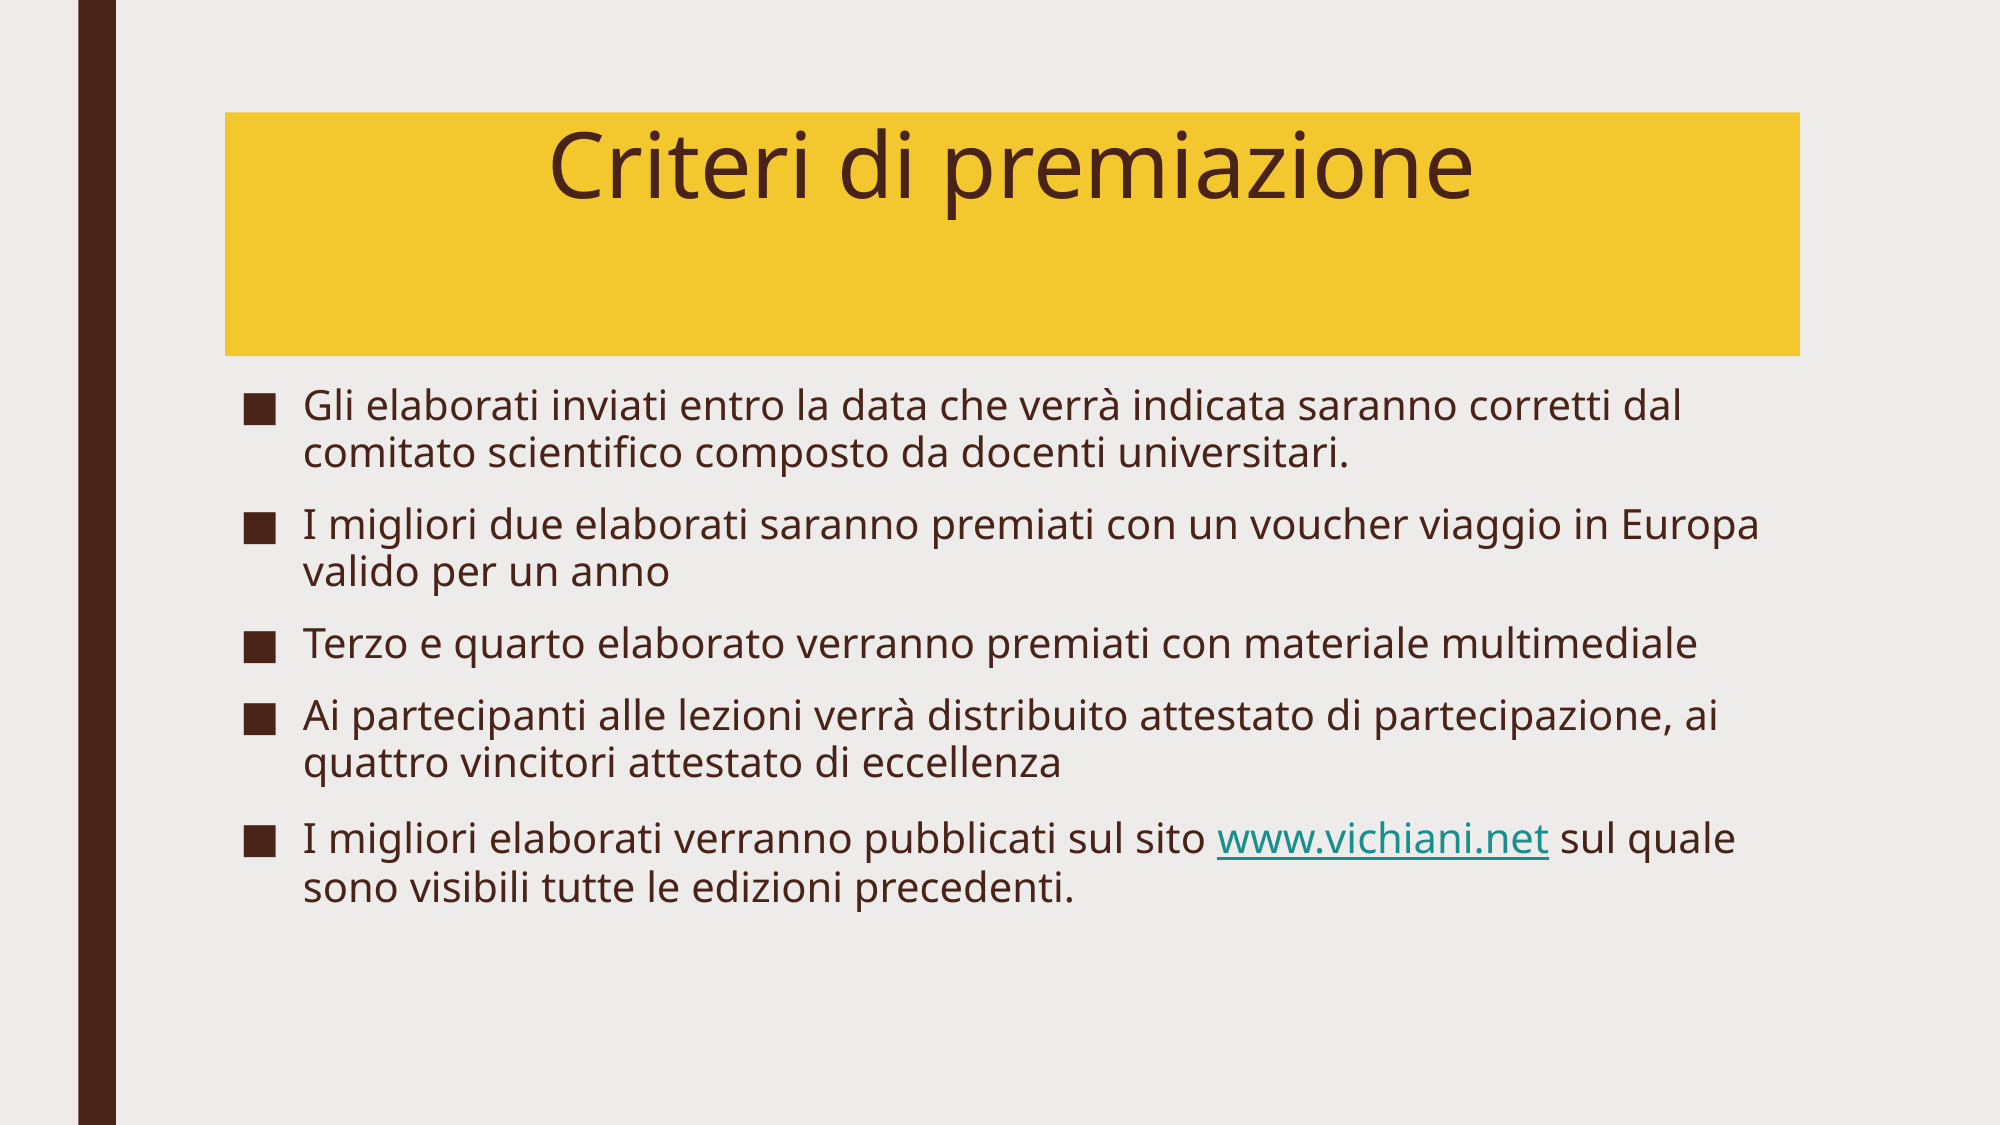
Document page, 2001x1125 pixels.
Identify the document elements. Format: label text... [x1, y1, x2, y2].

list Gli elaborati inviati entro la data che verrà indicata saranno corretti dal comitato scientifico composto da docenti universitari. I migliori due elaborati saranno premiati con un voucher viaggio in Europa valido per un anno Terzo e quarto elaborato verranno premiati con materiale multimediale Ai partecipanti alle lezioni verrà distribuito attestato di partecipazione, ai quattro vincitori attestato di eccellenza I migliori elaborati verranno pubblicati sul sito www.vichiani.net sul quale sono visibili tutte le edizioni precedenti. [225, 375, 1800, 963]
title Criteri di premiazione [225, 112, 1800, 357]
